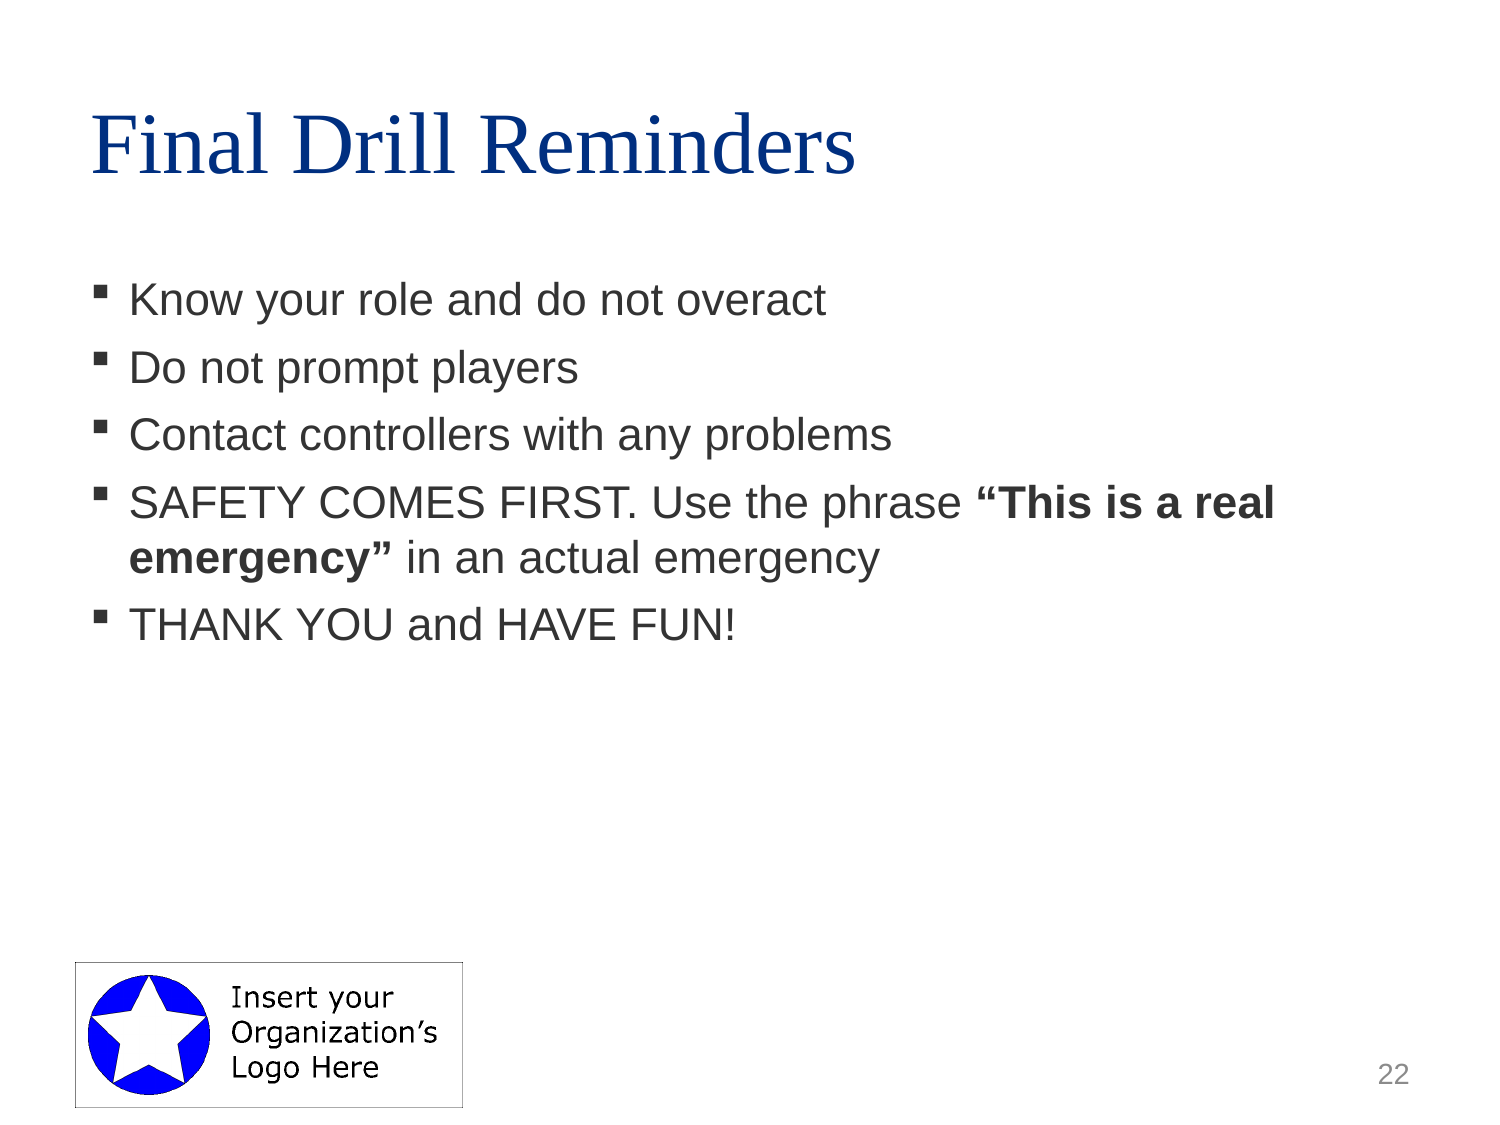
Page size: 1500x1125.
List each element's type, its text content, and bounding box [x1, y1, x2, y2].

list Know your role and do not overact Do not prompt players Contact controllers with any problems SAFETY COMES FIRST. Use the phrase “This is a real emergency” in an actual emergency THANK YOU and HAVE FUN! [75, 262, 1425, 1005]
picture [75, 1005, 463, 1108]
title Final Drill Reminders [75, 45, 1425, 233]
slide_number 22 [1074, 1042, 1425, 1103]
